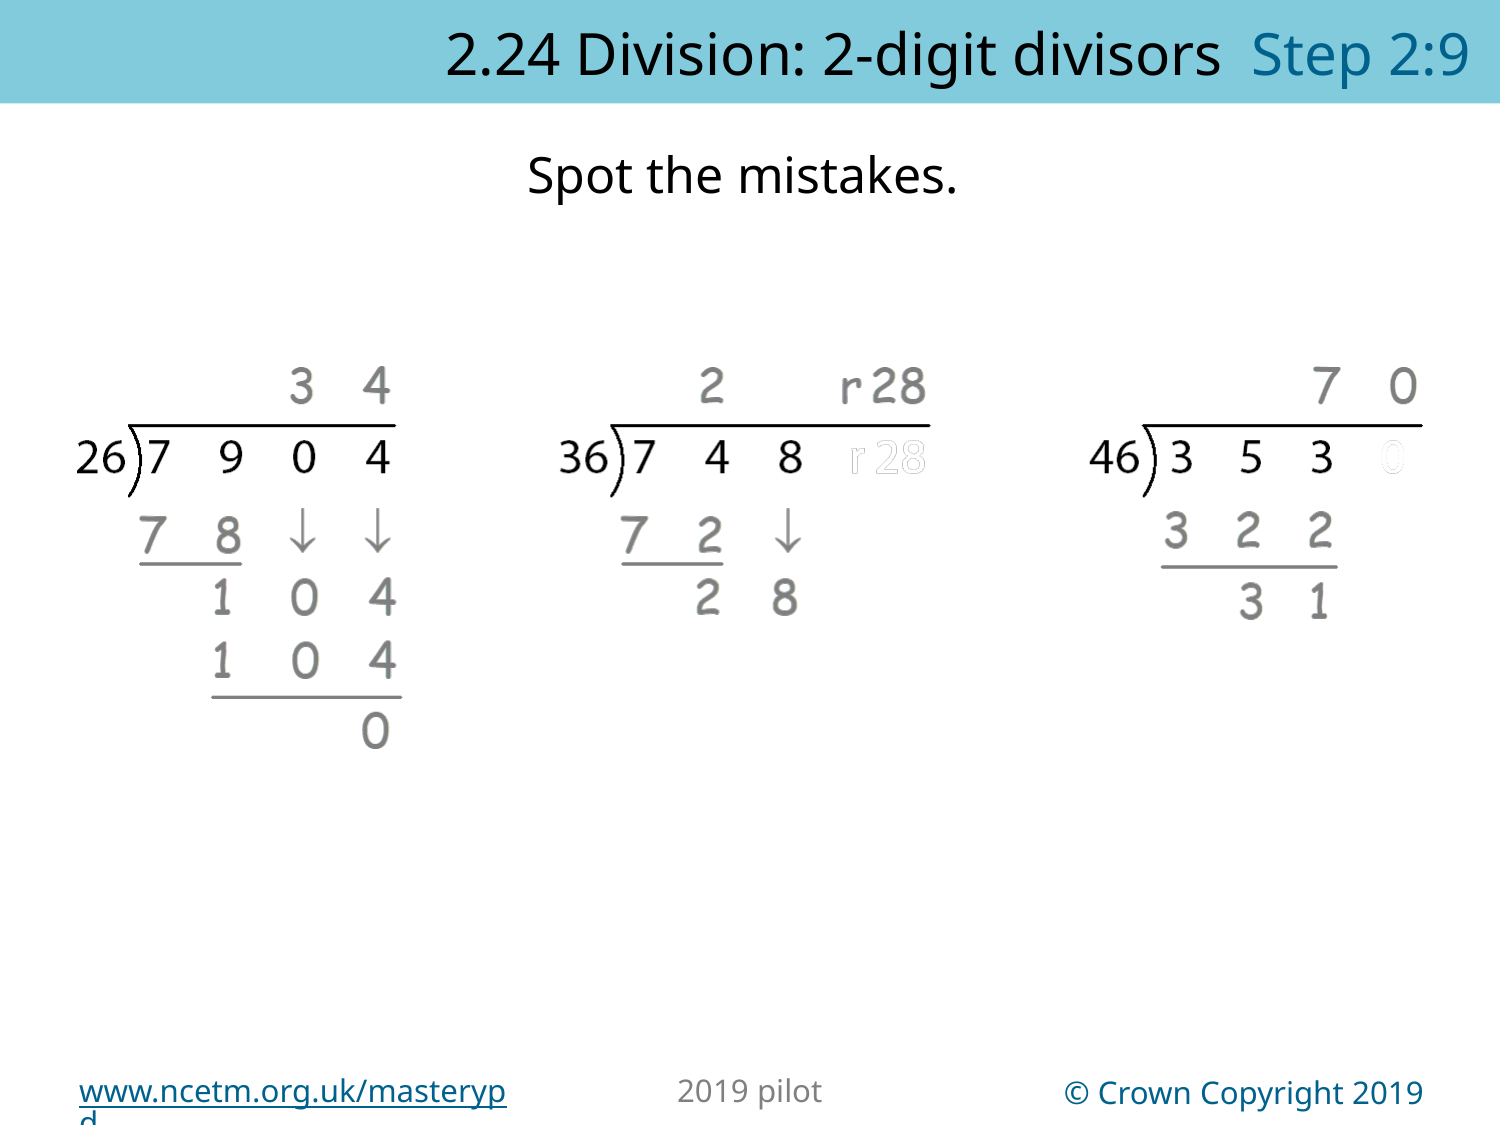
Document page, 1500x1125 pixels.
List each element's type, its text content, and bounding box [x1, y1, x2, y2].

text_box Spot the mistakes. [512, 136, 988, 212]
picture [73, 360, 1427, 765]
list 2.24 Division: 2-digit divisors Step 2:9 [0, 0, 1500, 104]
